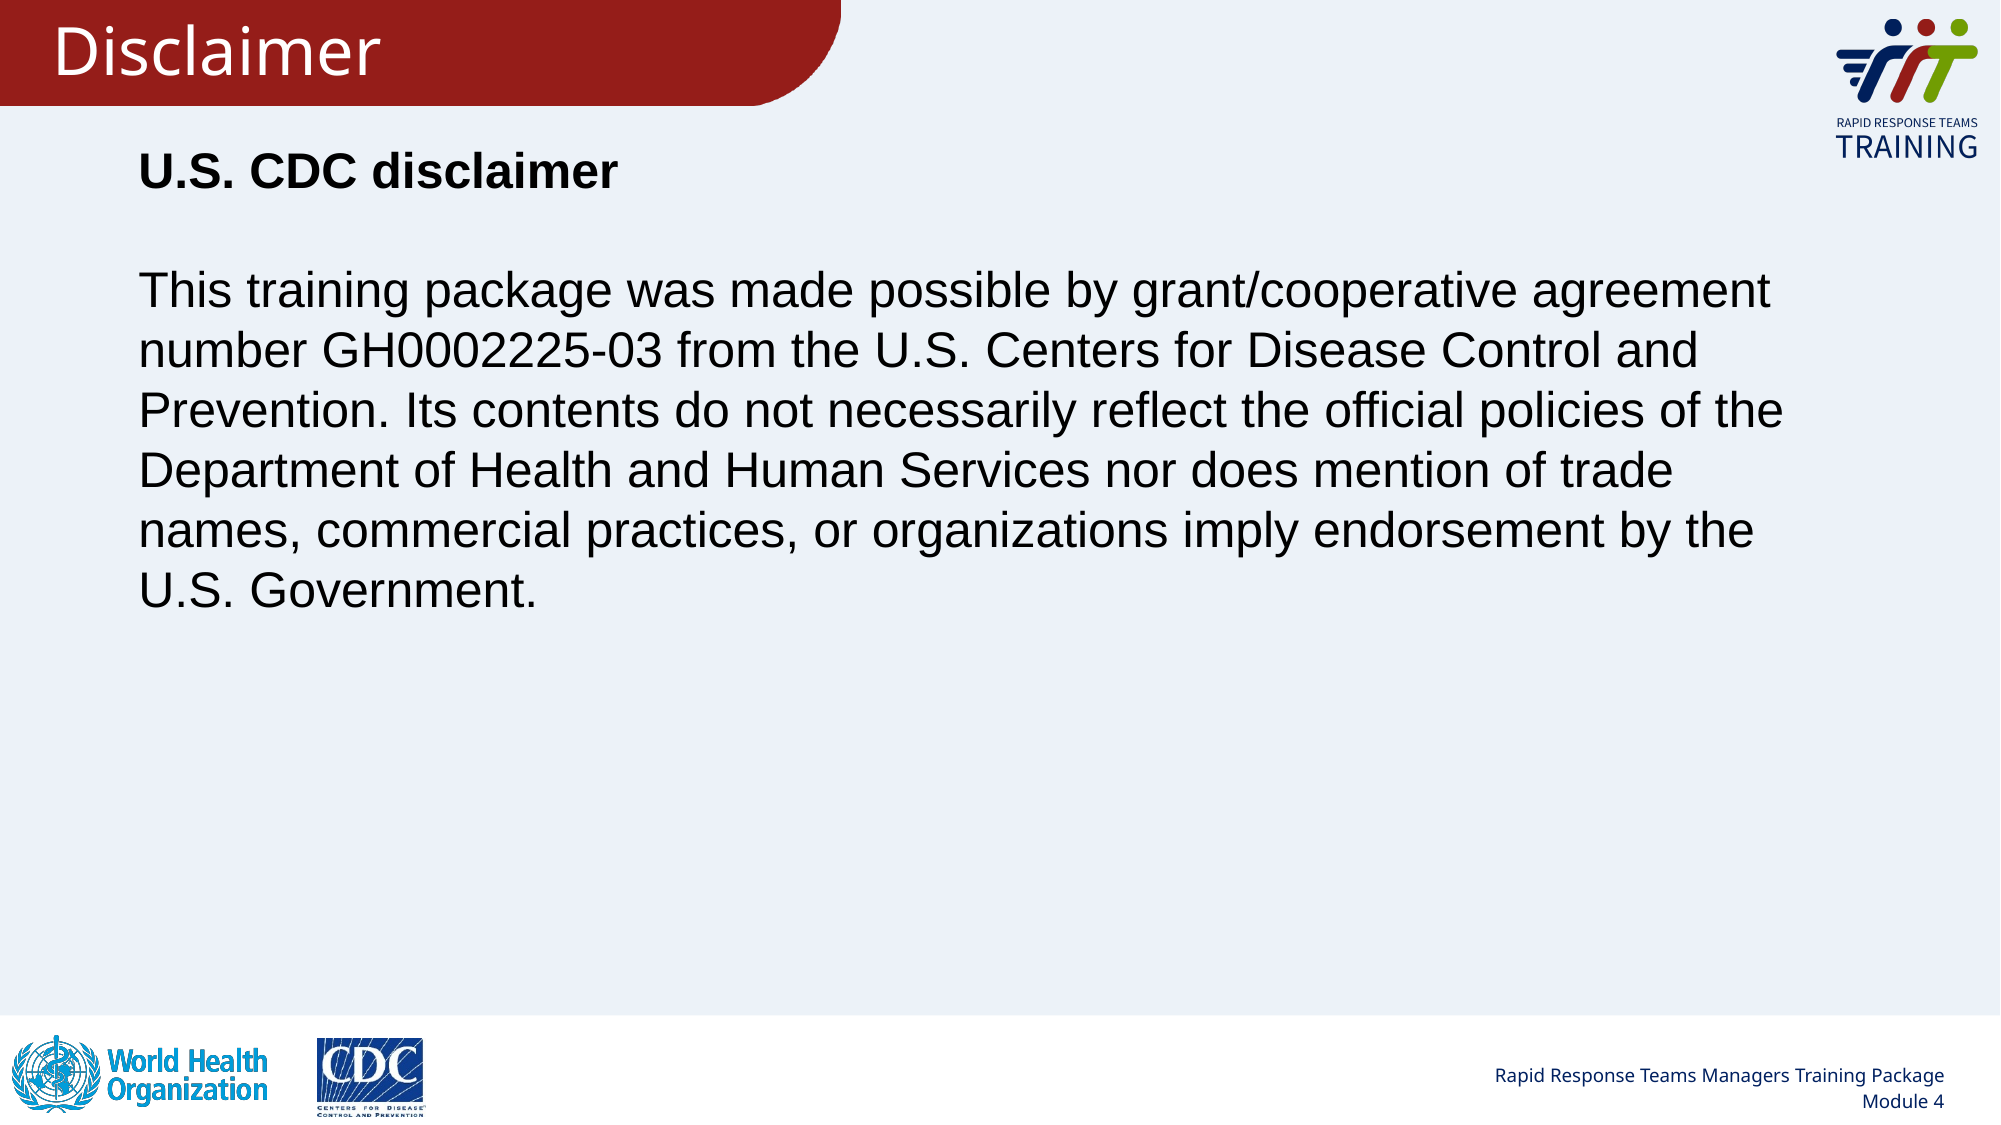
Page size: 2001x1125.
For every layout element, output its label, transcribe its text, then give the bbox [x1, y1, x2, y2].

picture [1835, 19, 1978, 167]
picture [12, 1083, 48, 1113]
list U.S. CDC disclaimer This training package was made possible by grant/cooperative agreement number GH0002225-03 from the U.S. Centers for Disease Control and Prevention. Its contents do not necessarily reflect the official policies of the Department of Health and Human Services nor does mention of trade names, commercial practices, or organizations imply endorsement by the U.S. Government. [130, 137, 1846, 993]
picture [24, 1054, 36, 1087]
picture [30, 1083, 37, 1091]
picture [36, 1088, 78, 1105]
picture [50, 1108, 62, 1113]
picture [71, 1053, 90, 1091]
picture [46, 1056, 54, 1062]
picture [0, 0, 841, 106]
picture [34, 1054, 43, 1078]
picture [40, 1062, 47, 1070]
picture [22, 1062, 26, 1077]
picture [12, 1035, 54, 1068]
picture [317, 1038, 426, 1117]
picture [59, 1035, 267, 1113]
